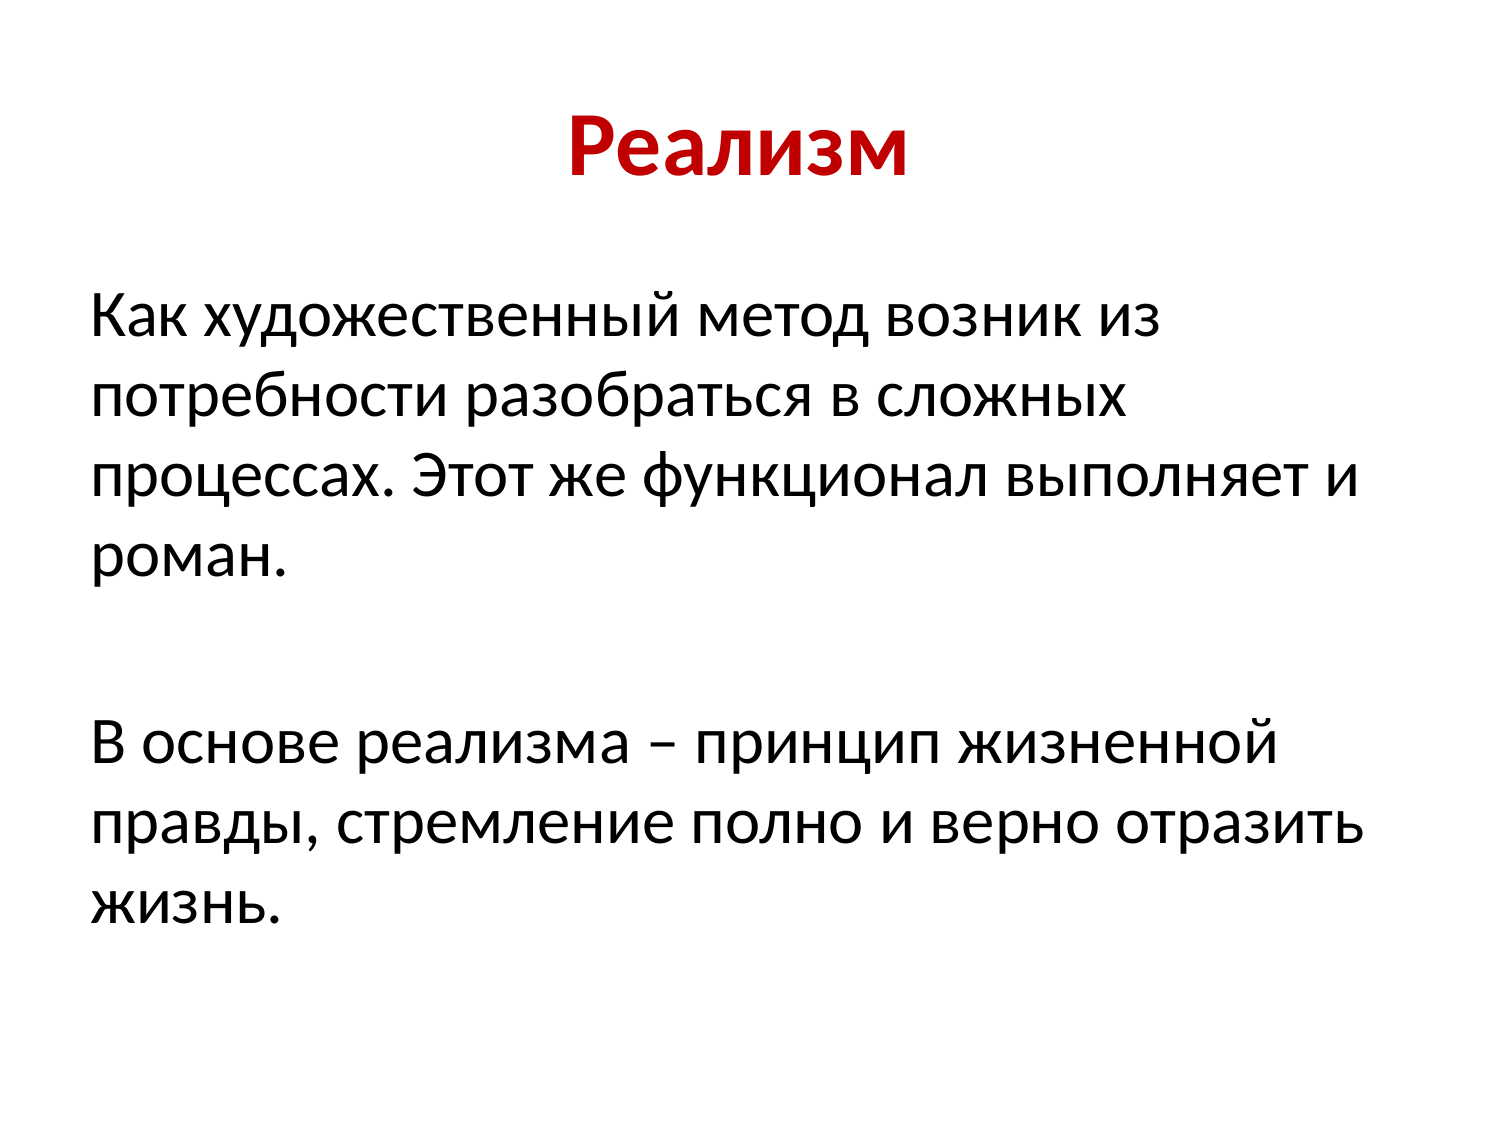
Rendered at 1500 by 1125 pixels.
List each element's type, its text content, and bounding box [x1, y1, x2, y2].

list Как художественный метод возник из потребности разобраться в сложных процессах. Этот же функционал выполняет и роман. В основе реализма – принцип жизненной правды, стремление полно и верно отразить жизнь. [75, 262, 1425, 1005]
title Реализм [75, 45, 1425, 233]
